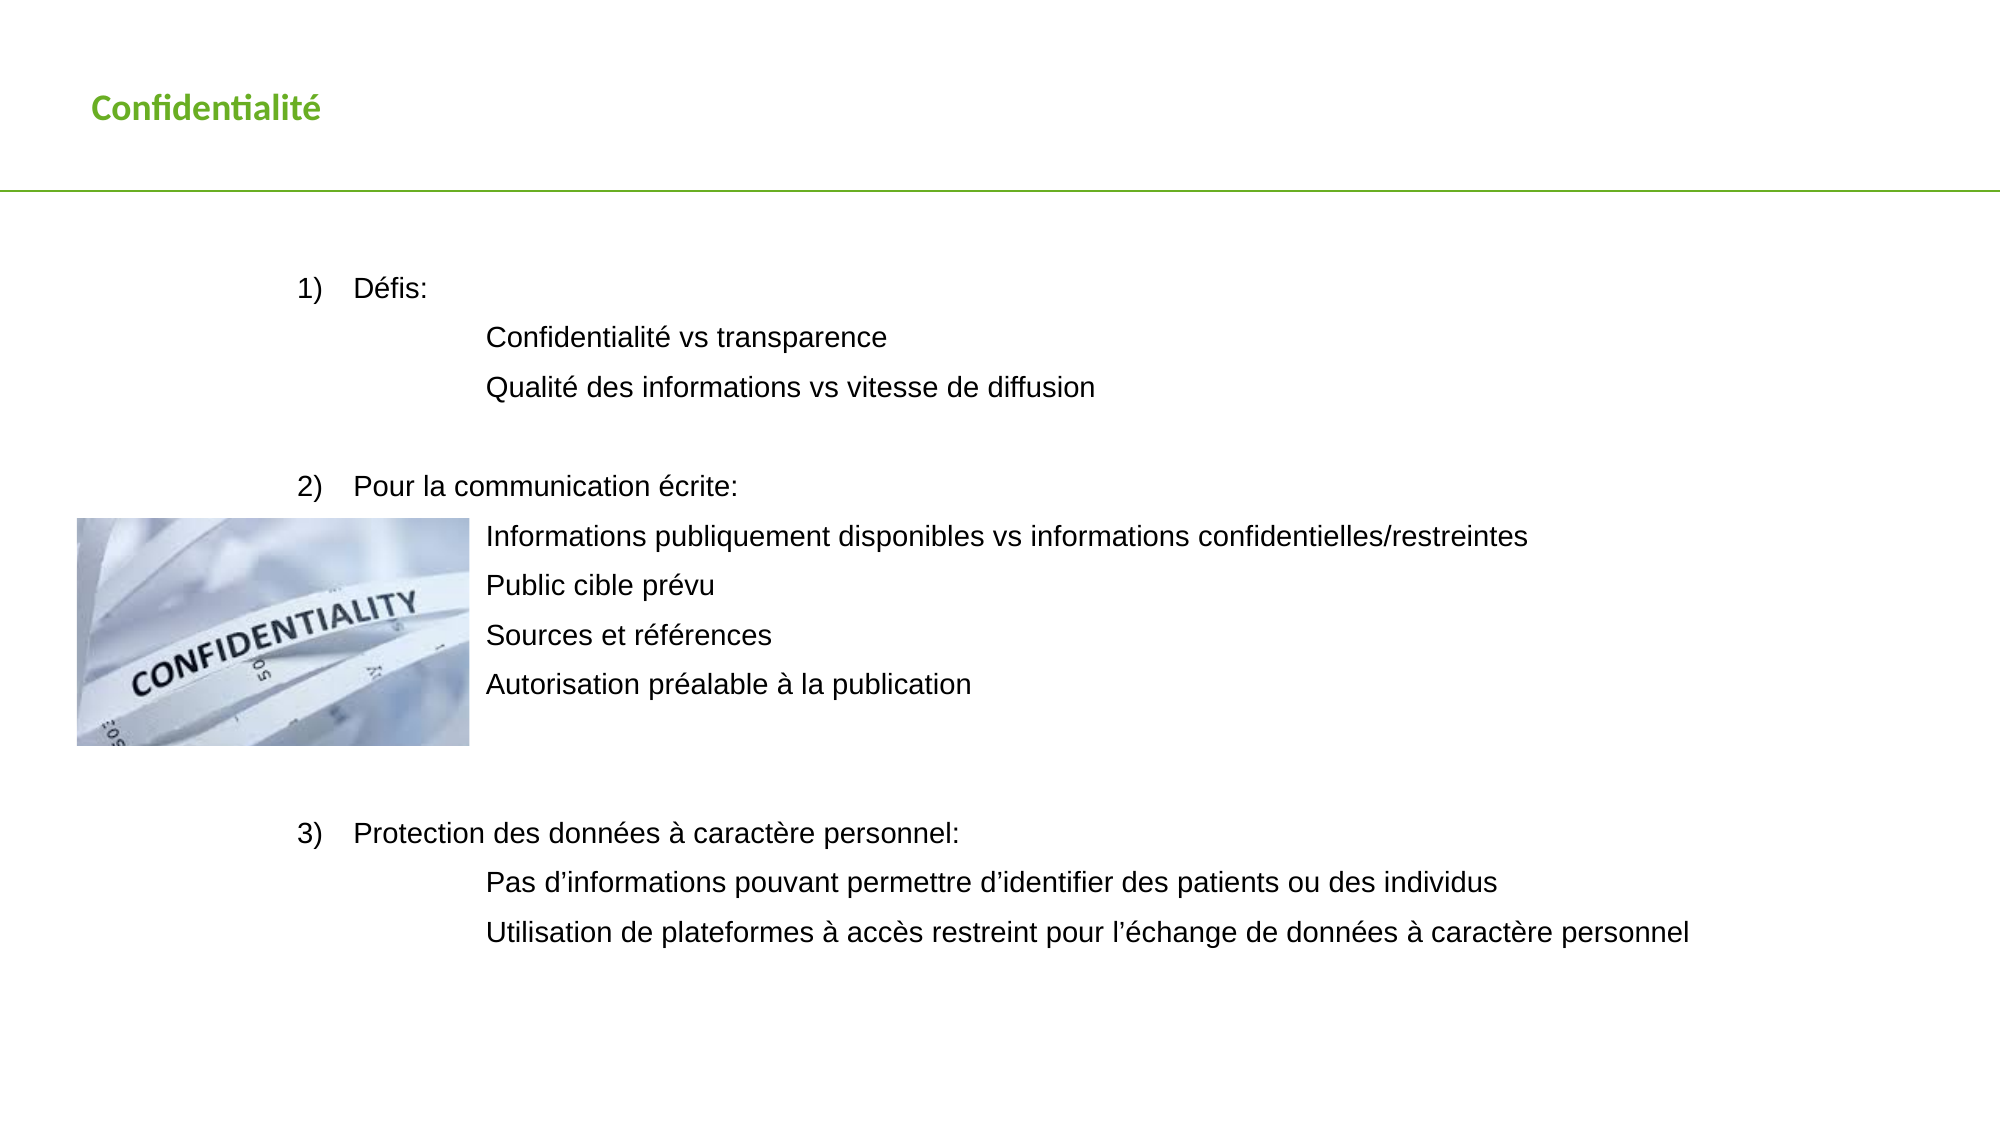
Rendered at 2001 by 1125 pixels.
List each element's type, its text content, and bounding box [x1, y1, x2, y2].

text_box Confidentialité [76, 75, 1277, 135]
picture [76, 517, 470, 746]
text_box Défis: Confidentialité vs transparence Qualité des informations vs vitesse de diffusion Pour la communication écrite: Informations publiquement disponibles vs informations confidentielles/restreintes Public cible prévu Sources et références Autorisation préalable à la publication Protection des données à caractère personnel: Pas d’informations pouvant permettre d’identifier des patients ou des individus Utilisation de plateformes à accès restreint pour l’échange de données à caractère personnel [282, 261, 1707, 956]
